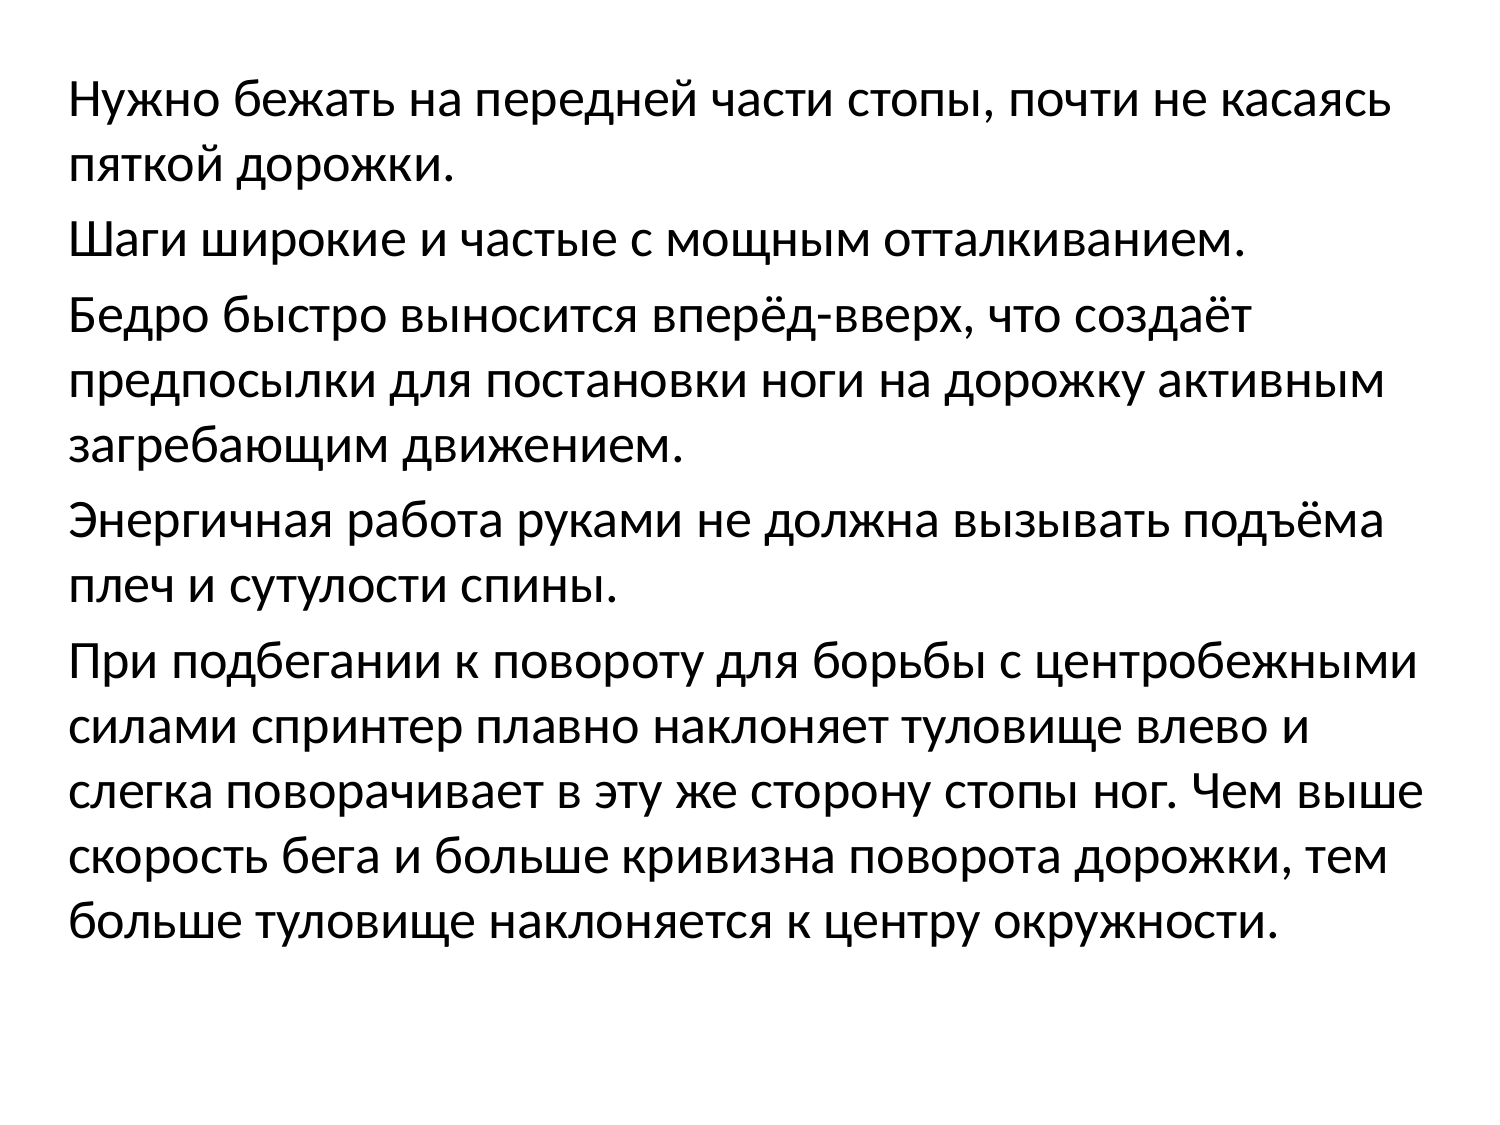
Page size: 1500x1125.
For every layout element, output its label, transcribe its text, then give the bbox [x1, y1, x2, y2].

list Нужно бежать на передней части стопы, почти не касаясь пяткой дорожки. Шаги широкие и частые с мощным отталкиванием. Бедро быстро выносится вперёд-вверх, что создаёт предпосылки для постановки ноги на дорожку активным загребающим движением. Энергичная работа руками не должна вызывать подъёма плеч и сутулости спины. При подбегании к повороту для борьбы с центробежными силами спринтер плавно наклоняет туловище влево и слегка поворачивает в эту же сторону стопы ног. Чем выше скорость бега и больше кривизна поворота дорожки, тем больше туловище наклоняется к центру окружности. [53, 54, 1459, 1005]
